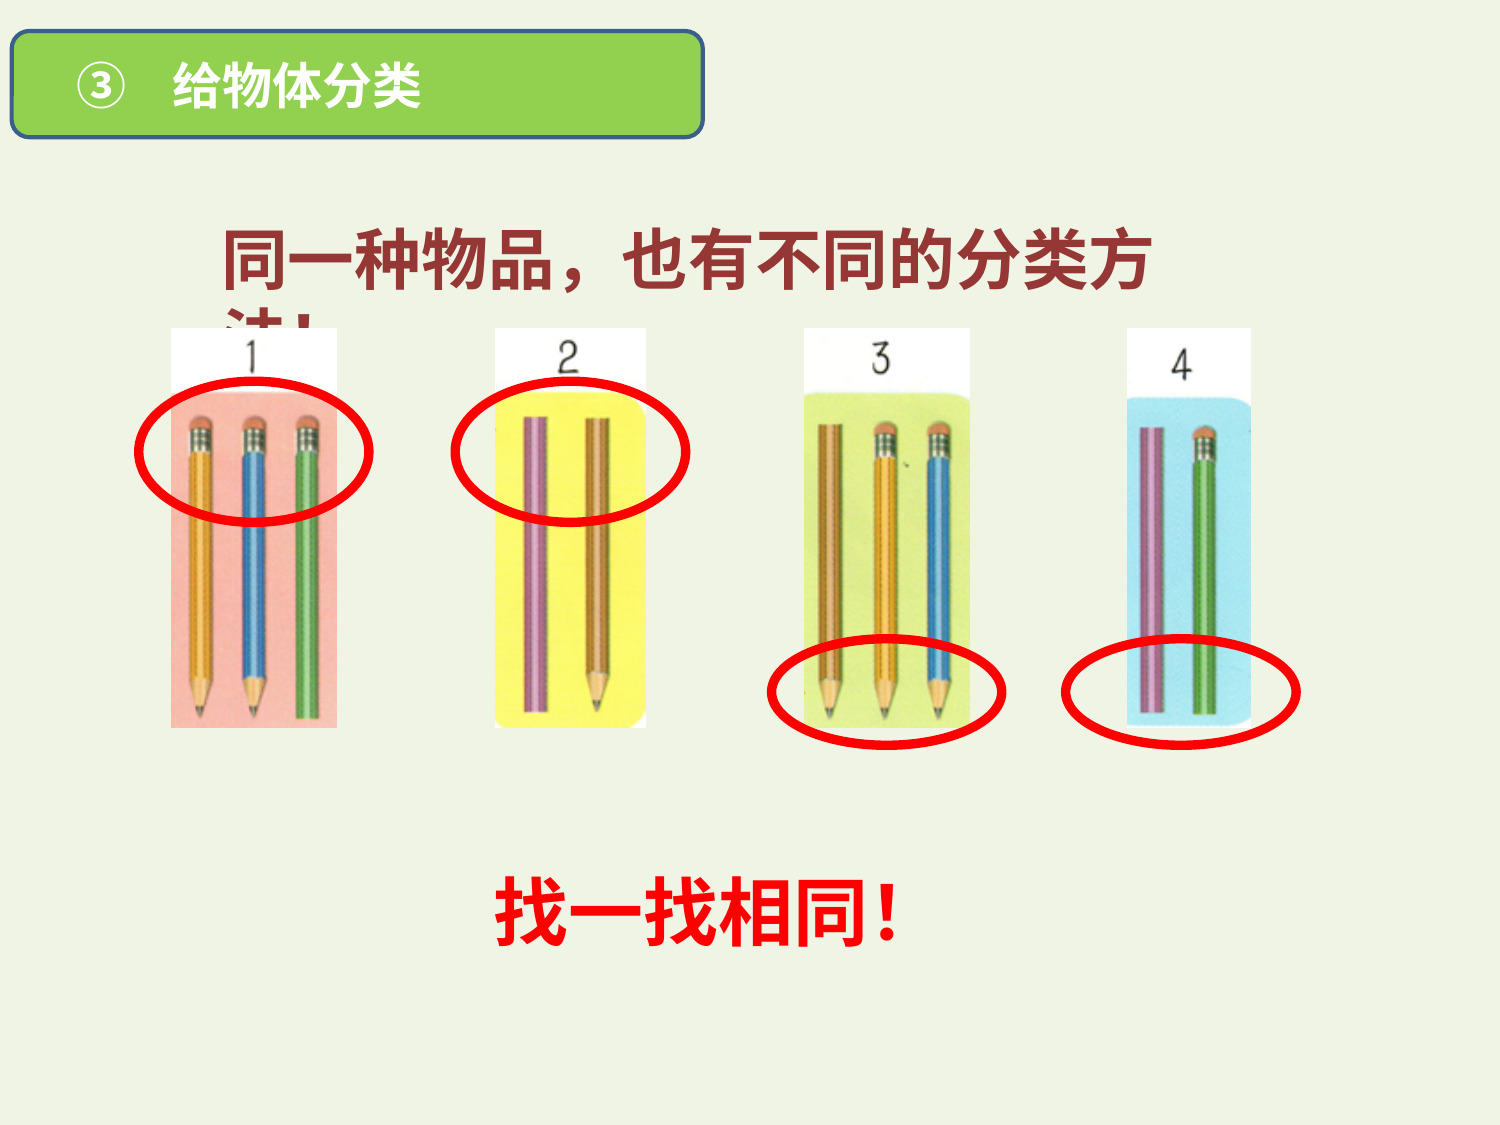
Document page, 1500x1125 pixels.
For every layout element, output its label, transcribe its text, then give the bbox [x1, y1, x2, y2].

text_box [341, 403, 372, 501]
text_box [136, 404, 165, 500]
text_box [1063, 644, 1299, 748]
picture [804, 327, 970, 729]
text_box [453, 399, 489, 505]
picture [1127, 327, 1251, 729]
text_box [974, 654, 1004, 730]
picture [494, 327, 646, 729]
text_box ③ 给物体分类 [9, 28, 705, 140]
text_box [769, 655, 799, 729]
text_box 同一种物品，也有不同的分类方法！ [206, 210, 1294, 385]
text_box [649, 397, 688, 506]
text_box [818, 737, 956, 748]
text_box 找一找相同！ [478, 857, 1065, 963]
picture [170, 327, 337, 729]
